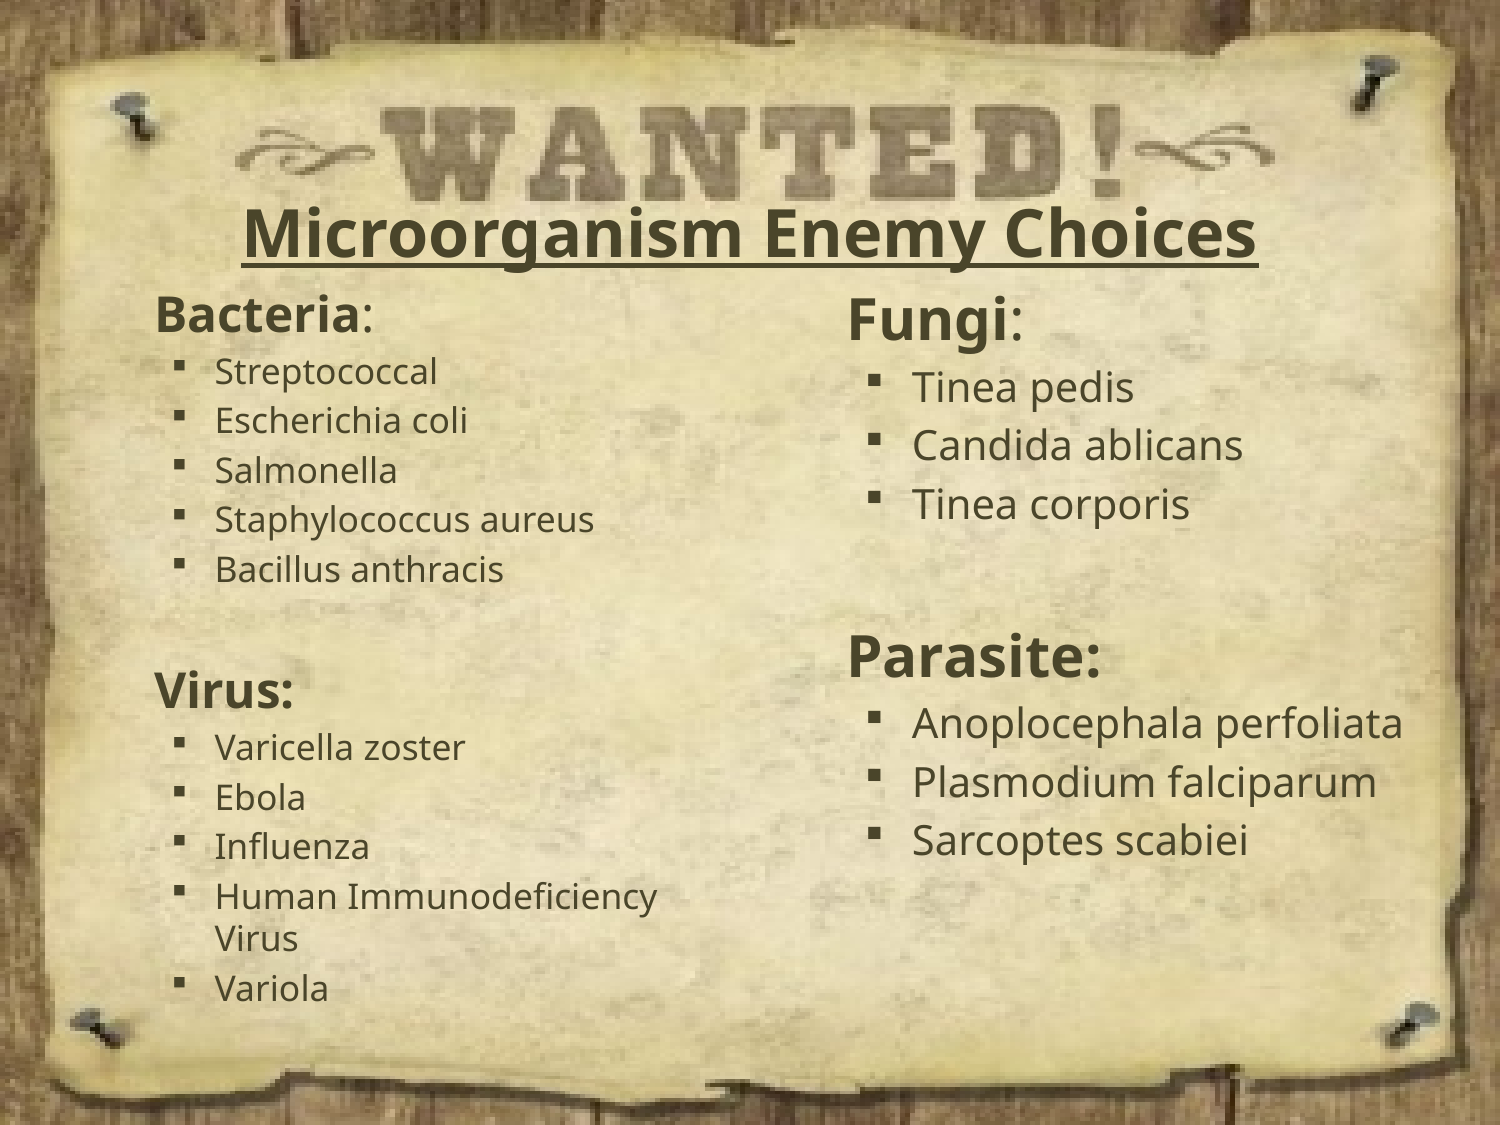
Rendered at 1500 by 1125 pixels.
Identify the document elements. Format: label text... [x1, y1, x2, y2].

list Fungi: Tinea pedis Candida ablicans Tinea corporis Parasite: Anoplocephala perfoliata Plasmodium falciparum Sarcoptes scabiei [774, 275, 1438, 1018]
title Microorganism Enemy Choices [75, 162, 1425, 300]
list Bacteria: Streptococcal Escherichia coli Salmonella Staphylococcus aureus Bacillus anthracis Virus: Varicella zoster Ebola Influenza Human Immunodeficiency Virus Variola [87, 275, 750, 1018]
picture [0, 0, 1500, 1125]
